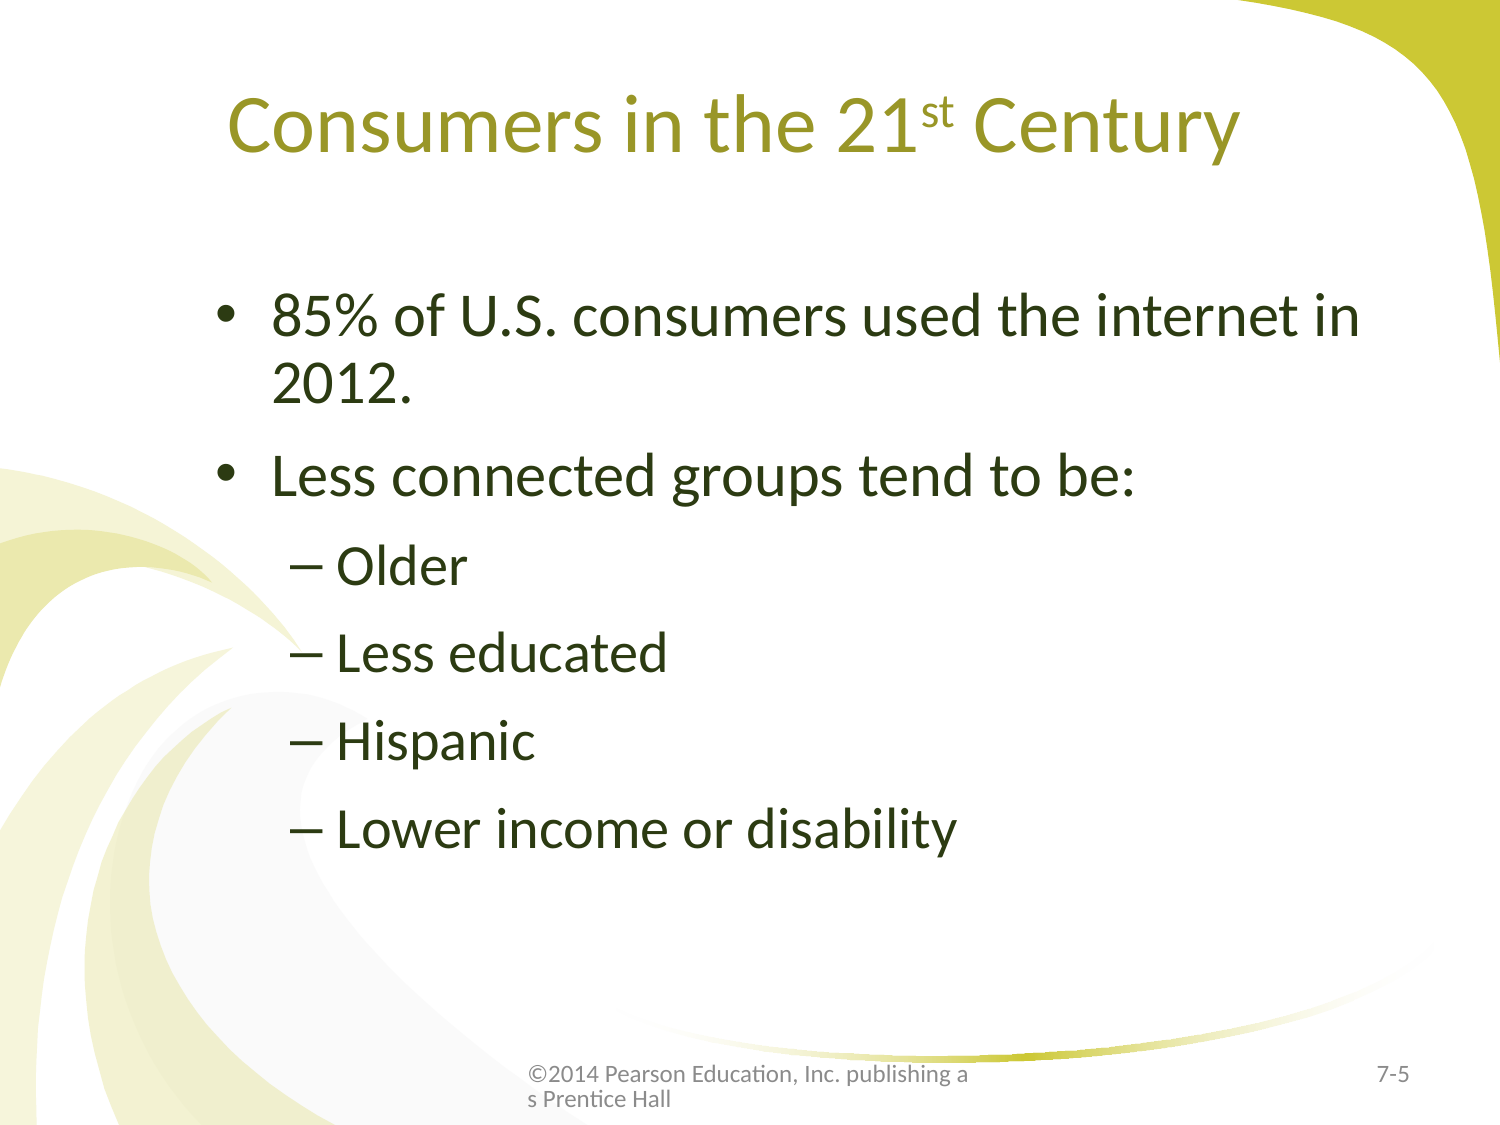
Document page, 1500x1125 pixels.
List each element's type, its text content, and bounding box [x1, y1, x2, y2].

footer ©2014 Pearson Education, Inc. publishing as Prentice Hall [512, 1042, 988, 1103]
list 85% of U.S. consumers used the internet in 2012. Less connected groups tend to be: Older Less educated Hispanic Lower income or disability [200, 275, 1438, 1000]
title Consumers in the 21st Century [212, 37, 1438, 200]
slide_number 7-5 [1074, 1042, 1425, 1103]
